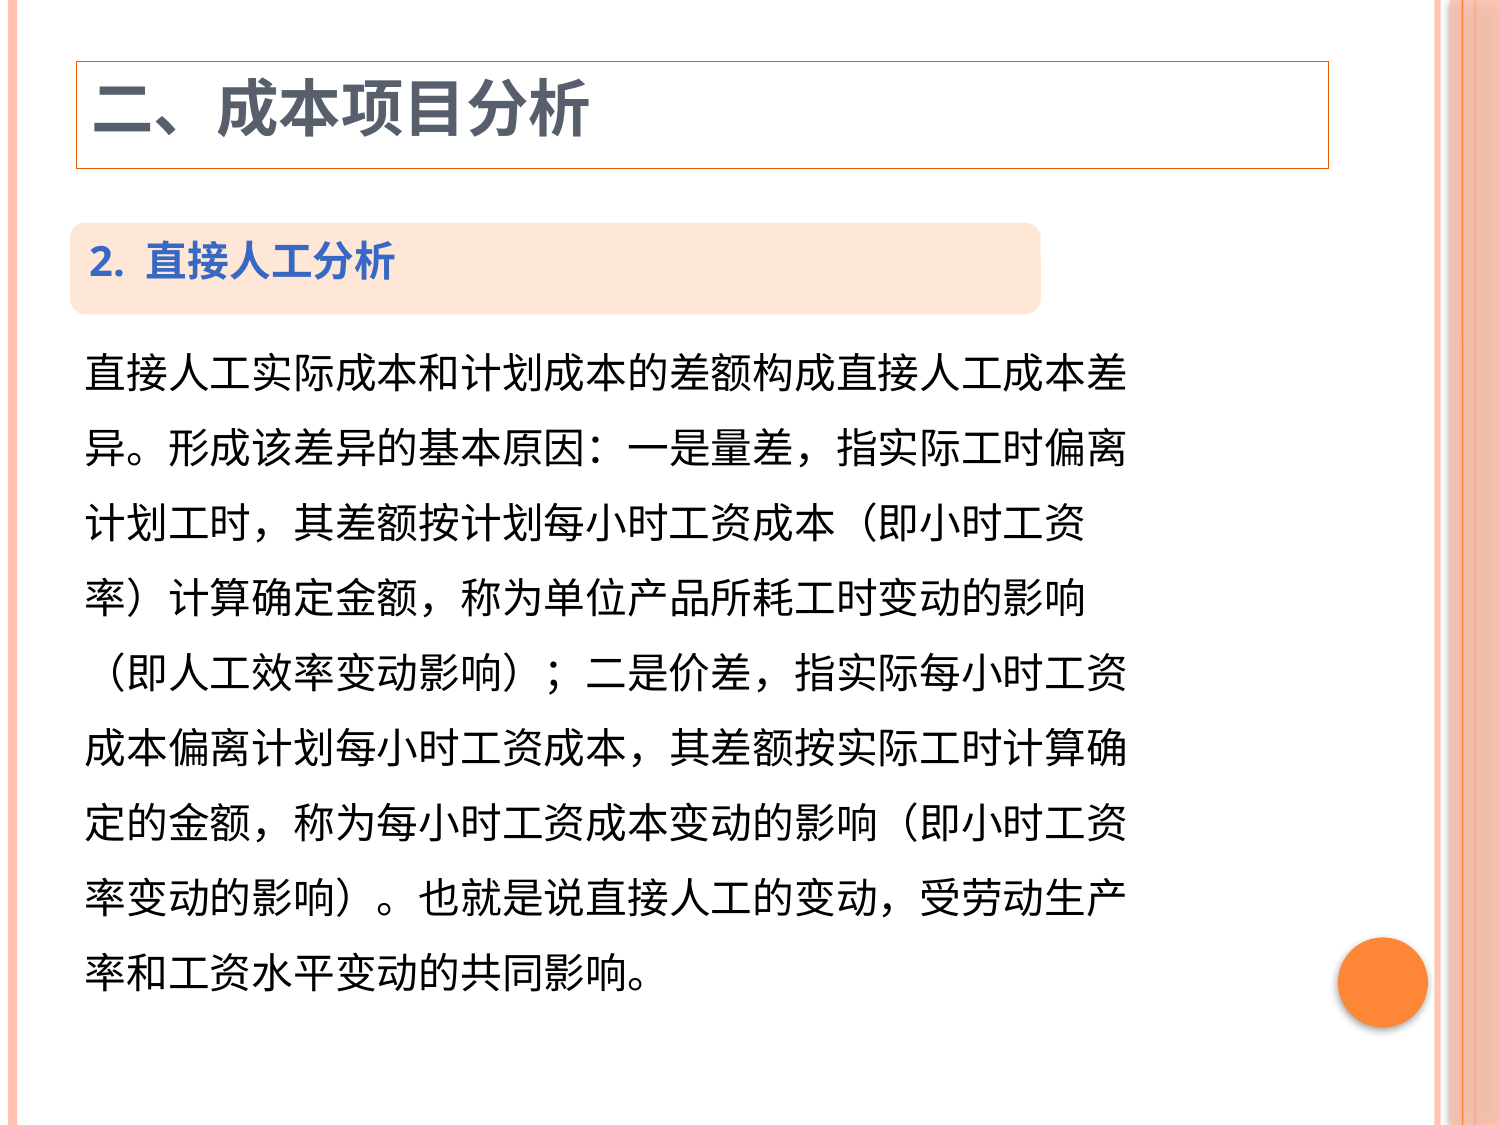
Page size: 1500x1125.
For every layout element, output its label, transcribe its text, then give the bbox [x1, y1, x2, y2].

text_box 2. 直接人工分析 [69, 222, 1041, 315]
text_box 二、成本项目分析 [76, 61, 1329, 169]
text_box 直接人工实际成本和计划成本的差额构成直接人工成本差异。形成该差异的基本原因：一是量差，指实际工时偏离计划工时，其差额按计划每小时工资成本（即小时工资率）计算确定金额，称为单位产品所耗工时变动的影响（即人工效率变动影响）；二是价差，指实际每小时工资成本偏离计划每小时工资成本，其差额按实际工时计算确定的金额，称为每小时工资成本变动的影响（即小时工资率变动的影响）。也就是说直接人工的变动，受劳动生产率和工资水平变动的共同影响。 [69, 314, 1157, 1005]
